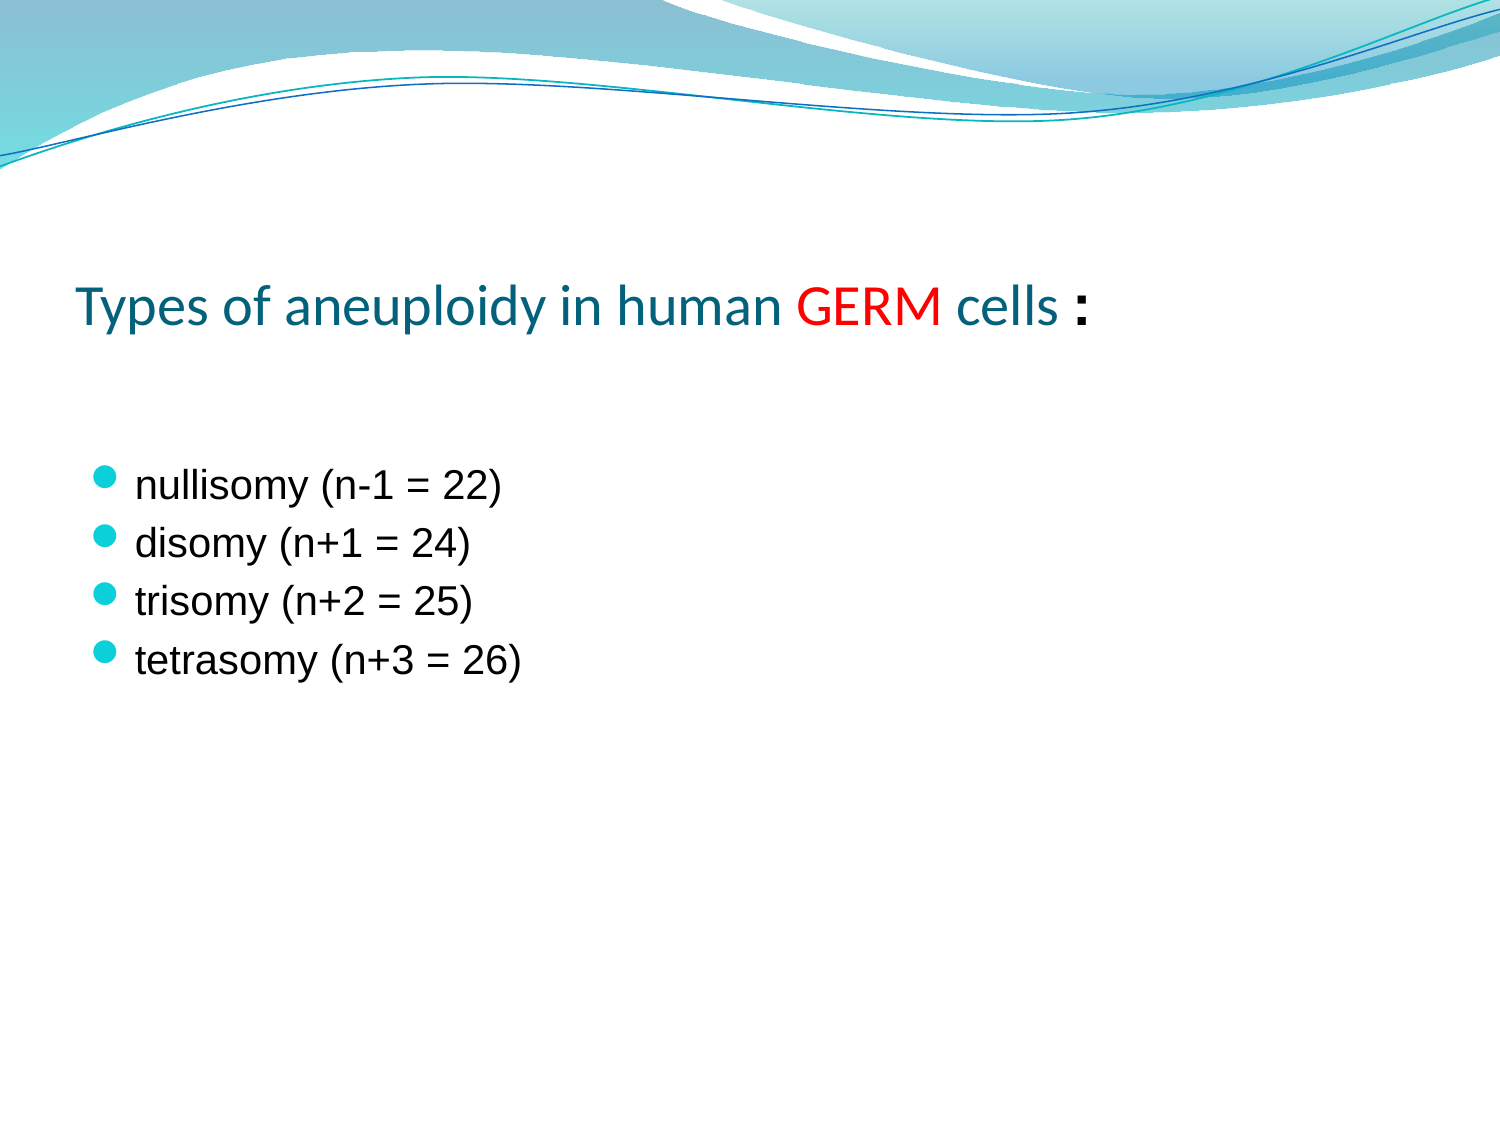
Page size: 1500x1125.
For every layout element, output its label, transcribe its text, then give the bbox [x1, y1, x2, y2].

list nullisomy (n-1 = 22) disomy (n+1 = 24) trisomy (n+2 = 25) tetrasomy (n+3 = 26) [75, 450, 1425, 800]
title Types of aneuploidy in human GERM cells : [75, 149, 1463, 338]
